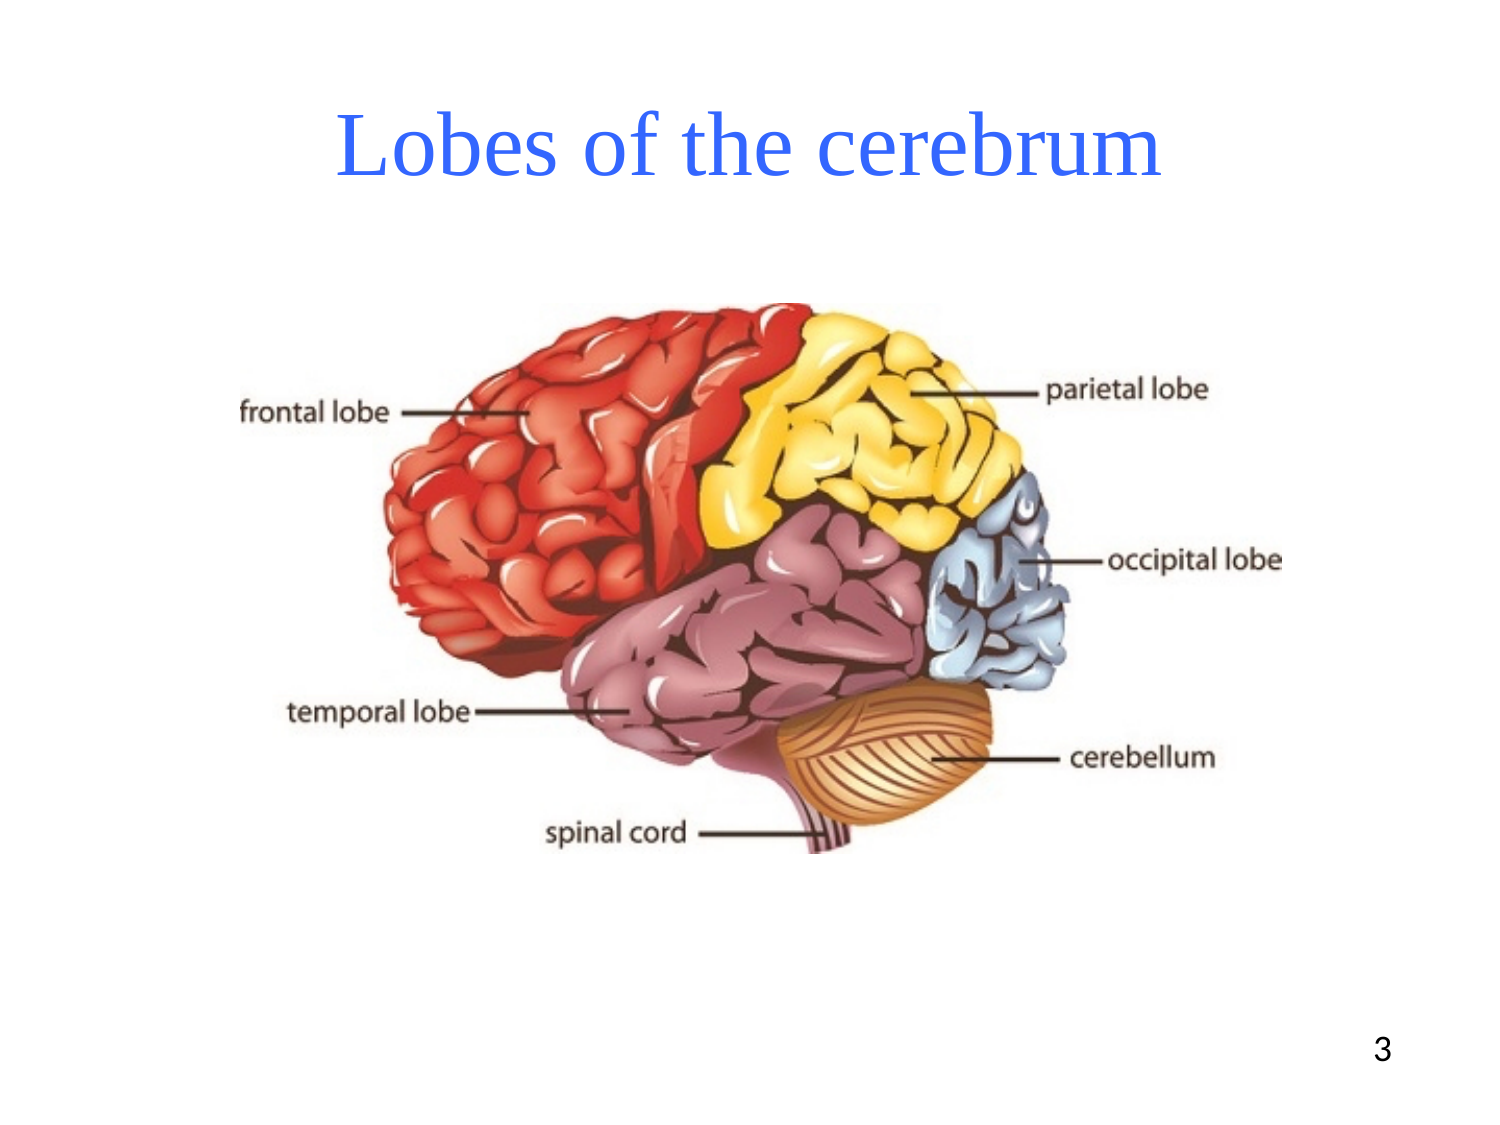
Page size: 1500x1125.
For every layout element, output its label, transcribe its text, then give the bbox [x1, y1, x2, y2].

picture [240, 302, 1283, 854]
title Lobes of the cerebrum [75, 45, 1425, 233]
text_box 3 [1358, 1016, 1408, 1076]
